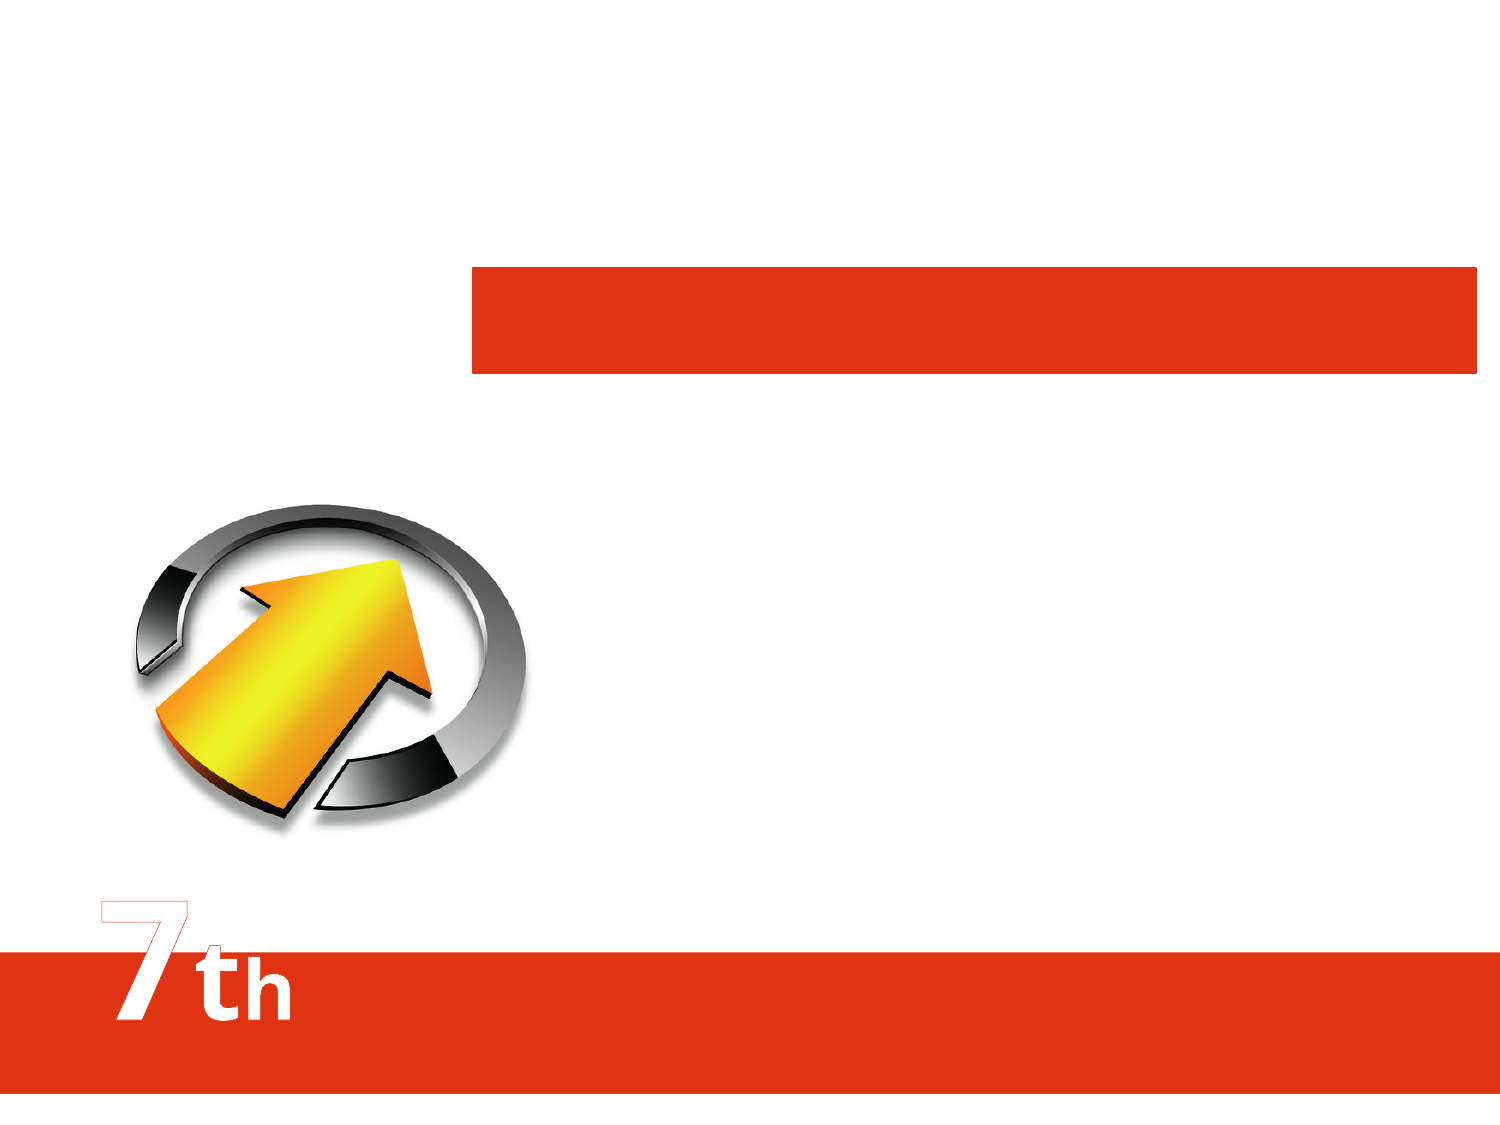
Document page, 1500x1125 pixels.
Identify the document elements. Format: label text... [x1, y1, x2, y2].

picture [82, 444, 563, 874]
text_box 7th [82, 880, 475, 1061]
text_box [472, 267, 1477, 374]
